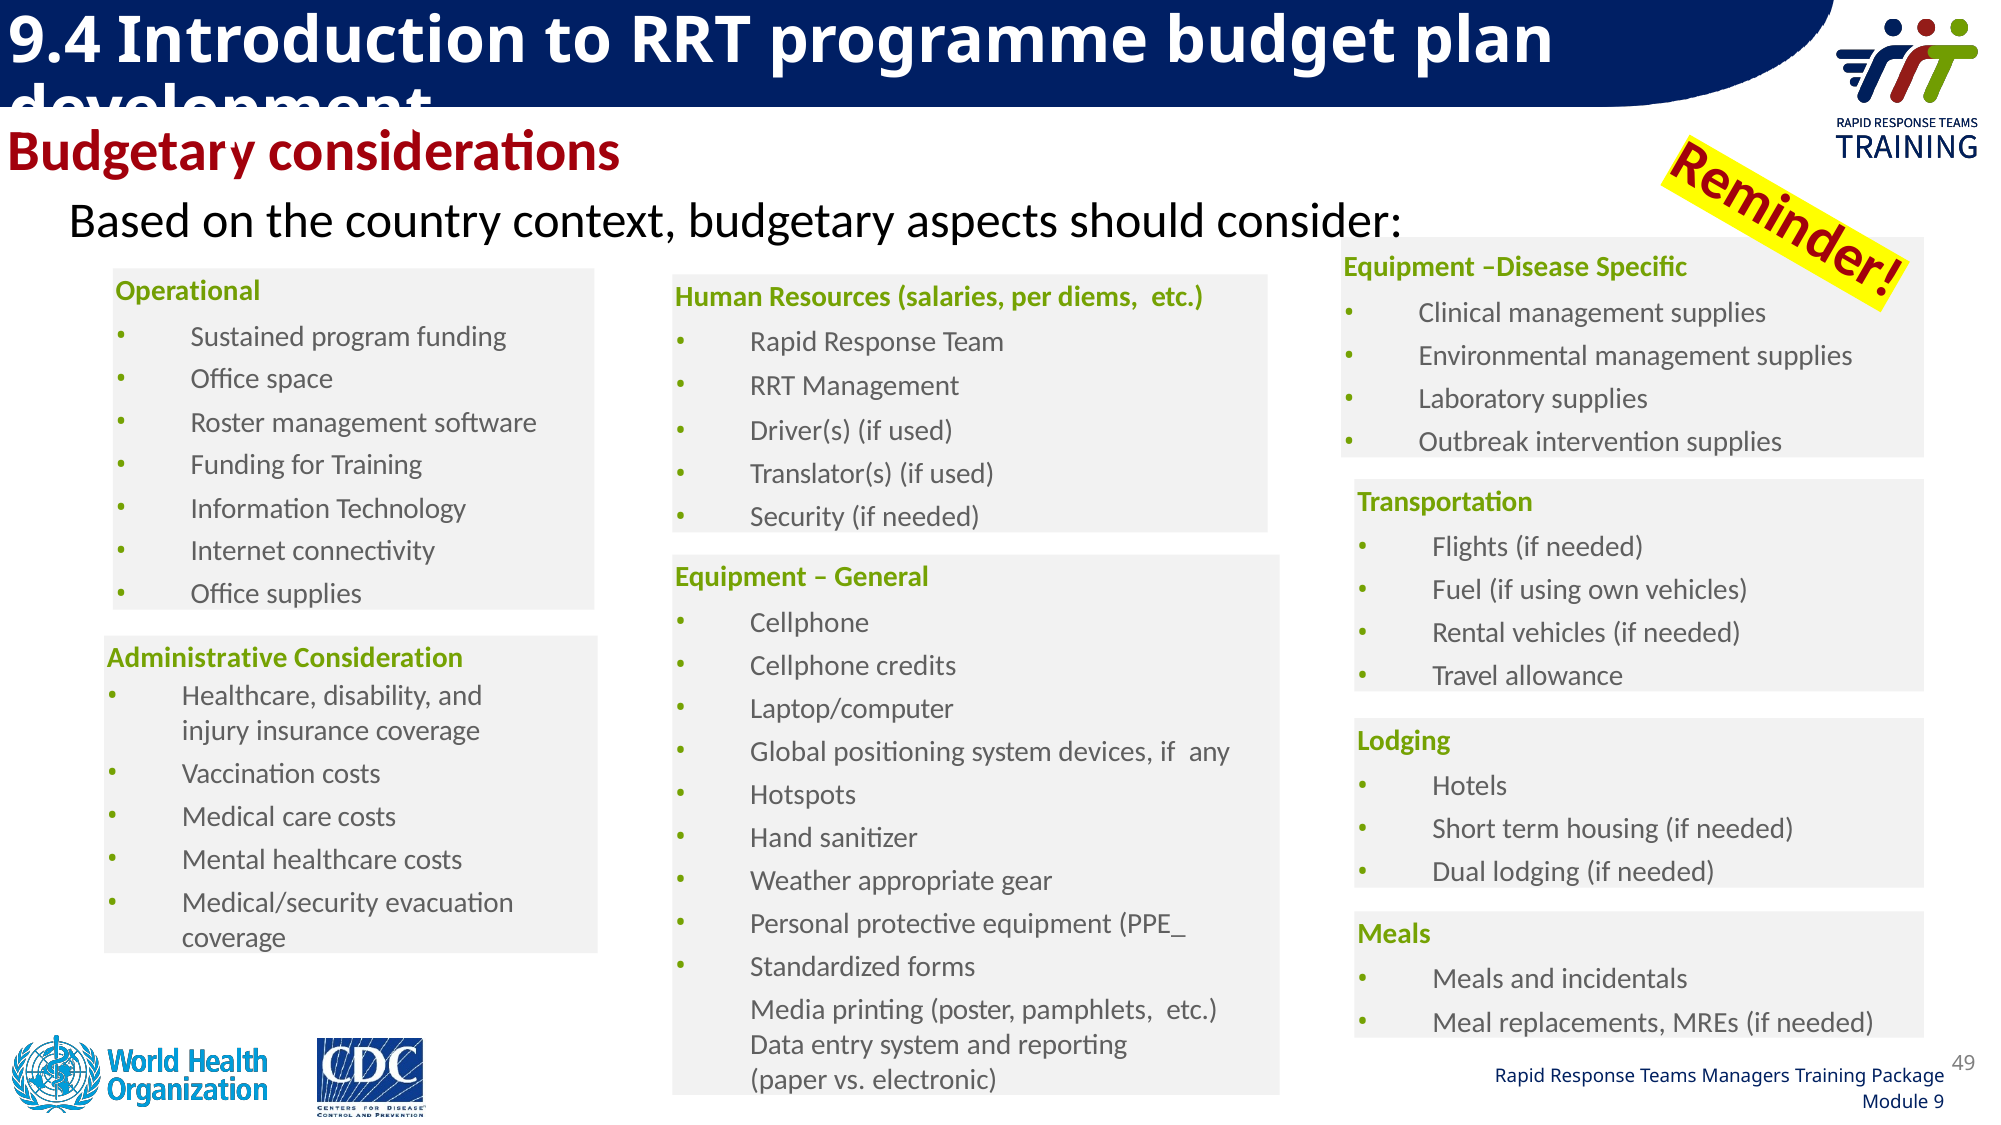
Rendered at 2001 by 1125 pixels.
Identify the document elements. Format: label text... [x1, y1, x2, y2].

picture [59, 1035, 267, 1113]
text_box 9.4 Introduction to RRT programme budget plan development [1, 0, 1851, 110]
picture [50, 1108, 62, 1113]
text_box Lodging Hotels Short term housing (if needed) Dual lodging (if needed) [1354, 718, 1924, 888]
text_box Meals Meals and incidentals Meal replacements, MREs (if needed) [1354, 911, 1924, 1038]
text_box Based on the country context, budgetary aspects should consider: [53, 180, 1582, 256]
text_box Operational Sustained program funding Office space Roster management software Funding for Training Information Technology Internet connectivity Office supplies [112, 268, 595, 610]
picture [317, 1038, 426, 1117]
text_box Administrative Consideration Healthcare, disability, and injury insurance coverage Vaccination costs Medical care costs Mental healthcare costs Medical/security evacuation coverage [104, 635, 598, 954]
picture [1835, 19, 1978, 167]
text_box Human Resources (salaries, per diems, etc.) Rapid Response Team RRT Management Driver(s) (if used) Translator(s) (if used) Security (if needed) [672, 274, 1268, 533]
picture [12, 1035, 54, 1068]
picture [71, 1053, 90, 1091]
text_box Equipment –Disease Specific Clinical management supplies Environmental management supplies Laboratory supplies Outbreak intervention supplies [1341, 237, 1924, 458]
text_box Reminder! [1640, 107, 1938, 321]
picture [46, 1056, 54, 1062]
text_box Transportation Flights (if needed) Fuel (if using own vehicles) Rental vehicles (if needed) Travel allowance [1354, 479, 1924, 692]
slide_number 49 [1929, 1041, 1998, 1095]
picture [24, 1054, 36, 1087]
picture [36, 1088, 78, 1105]
picture [30, 1083, 37, 1091]
picture [22, 1062, 26, 1077]
picture [40, 1062, 47, 1070]
picture [34, 1054, 43, 1078]
picture [12, 1083, 48, 1113]
text_box Equipment – General Cellphone Cellphone credits Laptop/computer Global positioning system devices, if any Hotspots Hand sanitizer Weather appropriate gear Personal protective equipment (PPE_ Standardized forms Media printing (poster, pamphlets, etc.) Data entry system and reporting (paper vs. electronic) [672, 554, 1280, 1095]
text_box Budgetary considerations [4, 110, 675, 182]
